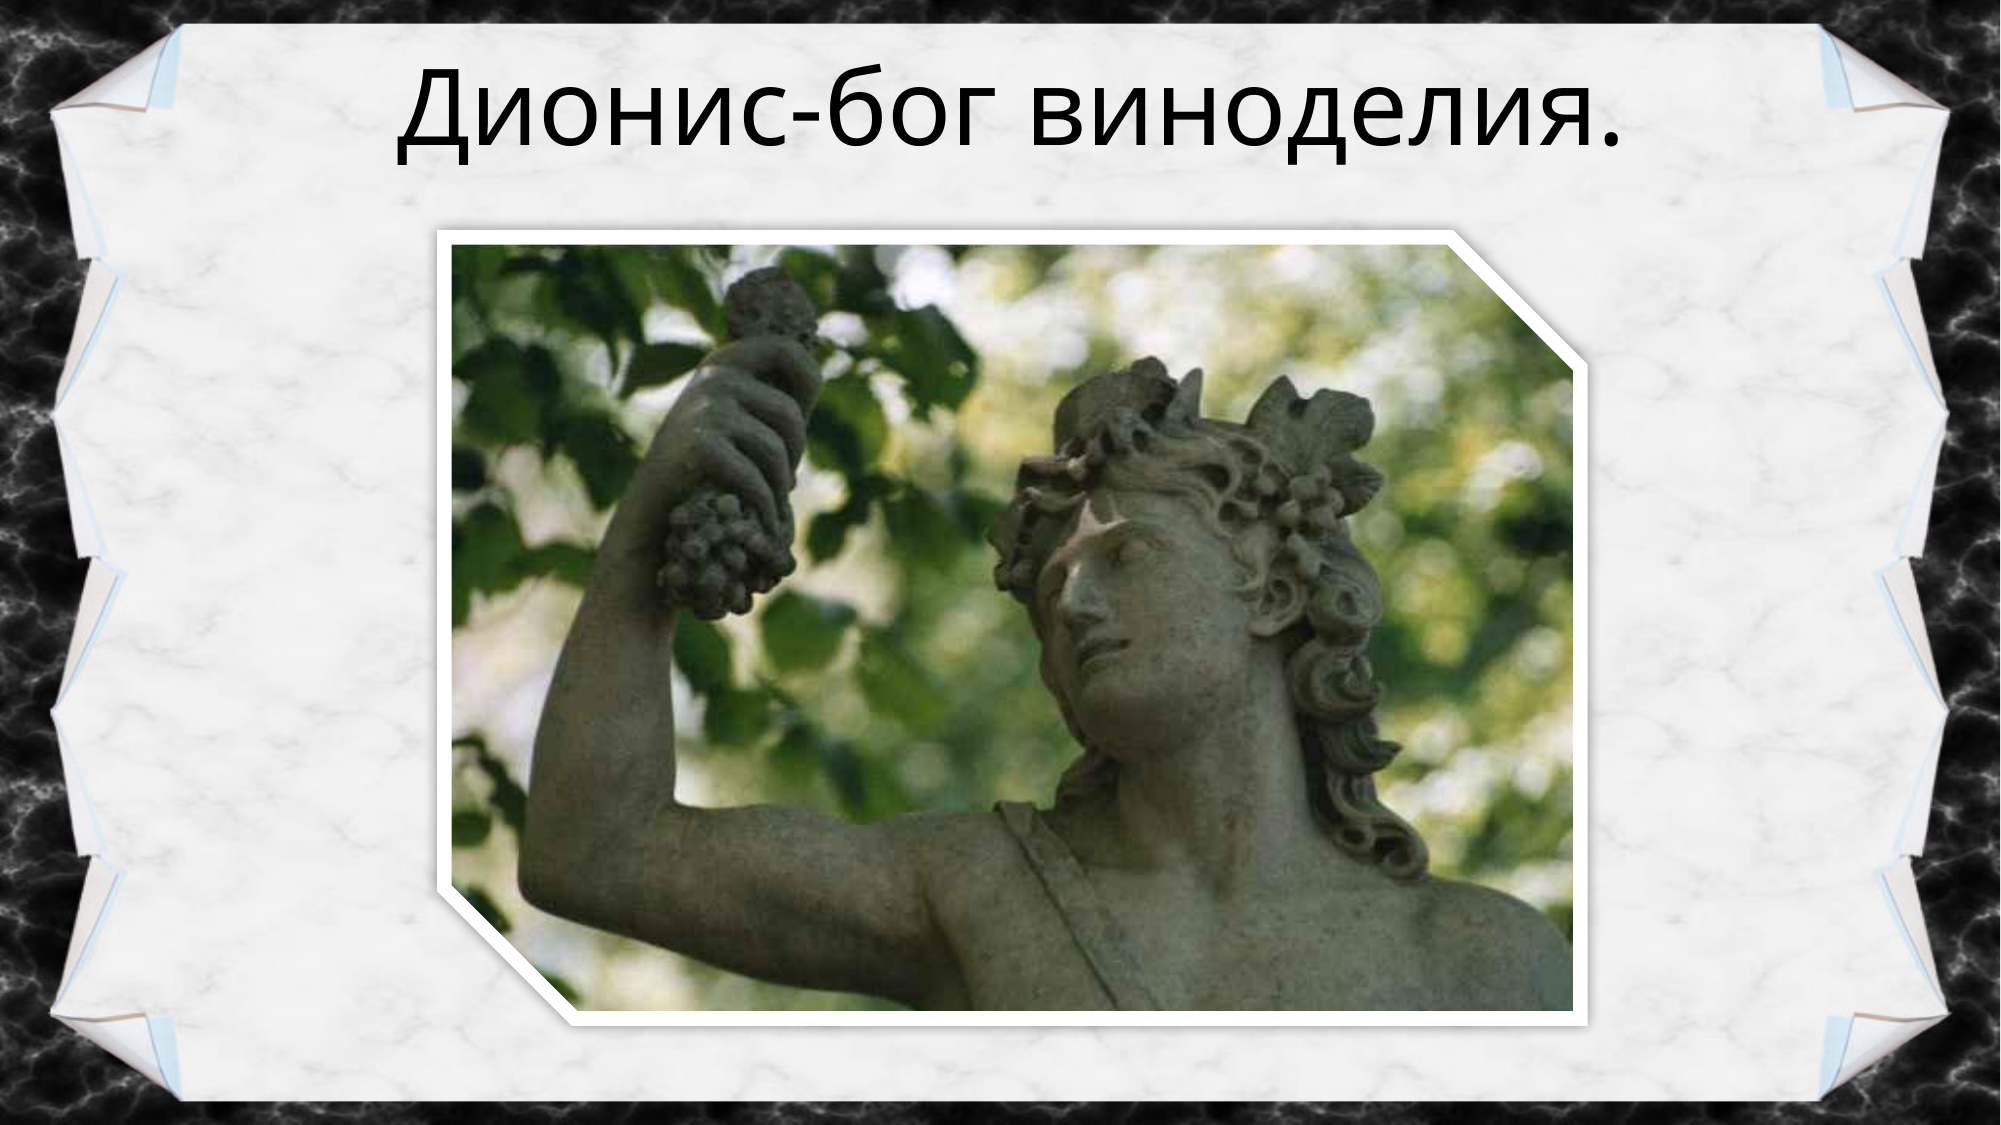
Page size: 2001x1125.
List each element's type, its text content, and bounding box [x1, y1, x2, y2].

title Дионис-бог виноделия. [374, 35, 1650, 176]
picture [0, 0, 2001, 1125]
